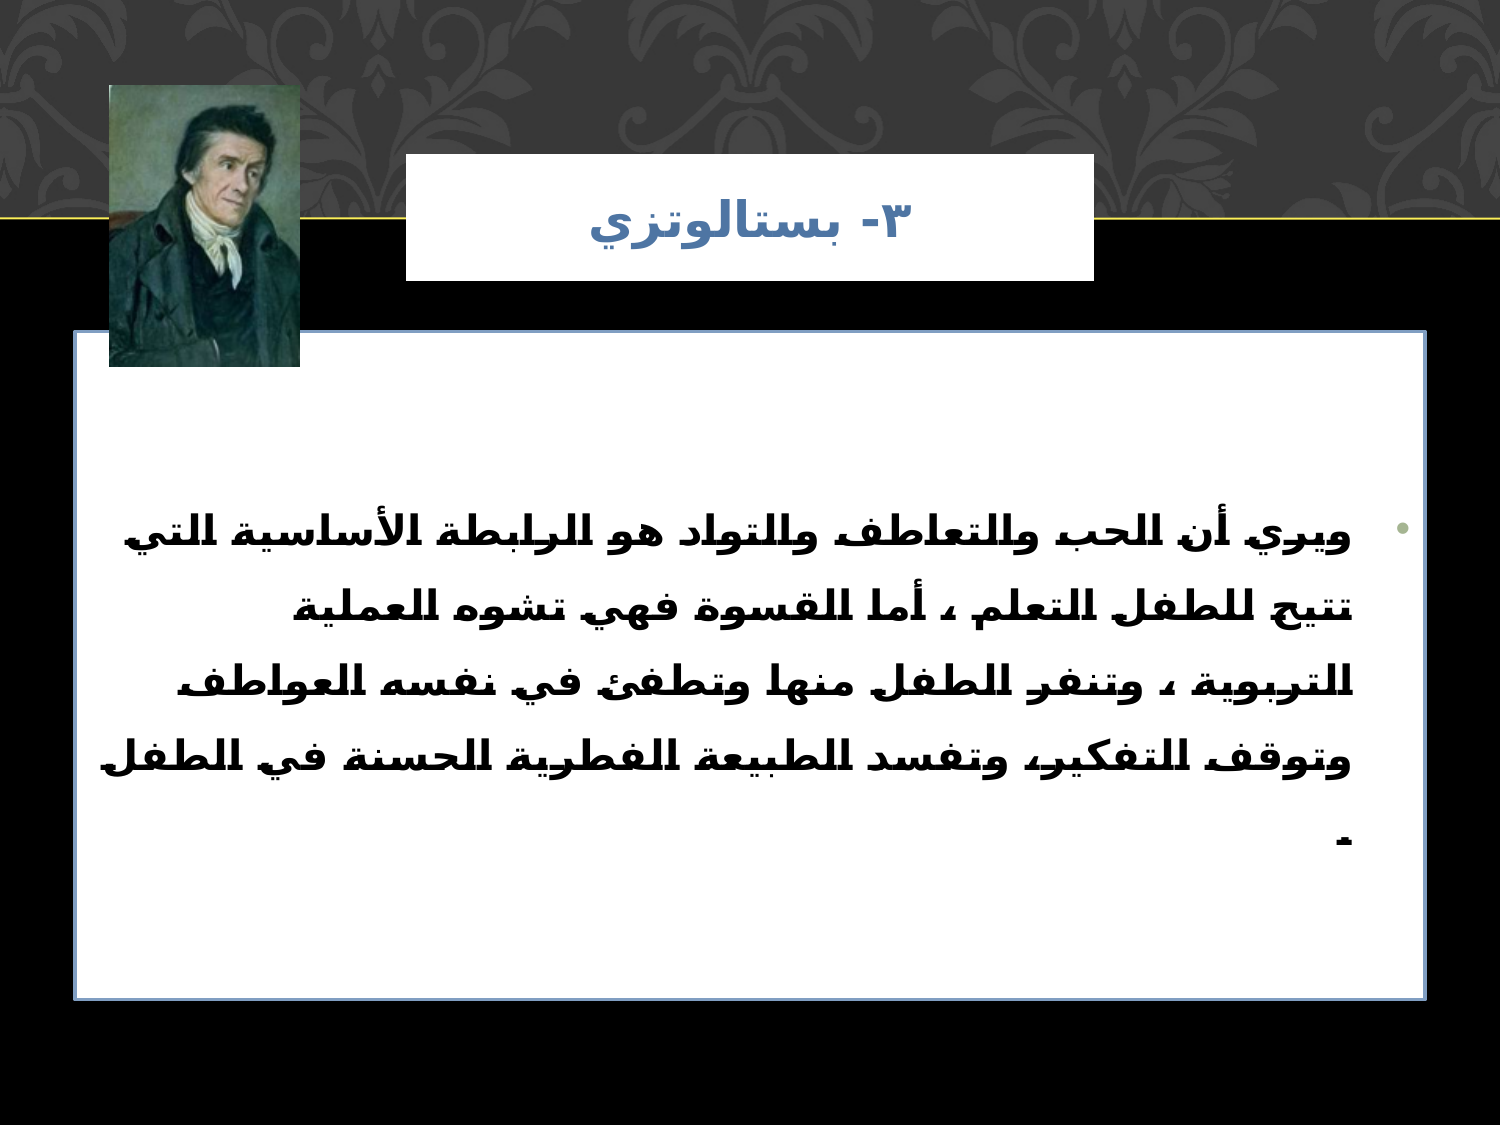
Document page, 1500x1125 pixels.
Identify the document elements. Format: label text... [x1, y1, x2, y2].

list ويري أن الحب والتعاطف والتواد هو الرابطة الأساسية التي تتيح للطفل التعلم ، أما القسوة فهي تشوه العملية التربوية ، وتنفر الطفل منها وتطفئ في نفسه العواطف وتوقف التفكير، وتفسد الطبيعة الفطرية الحسنة في الطفل . [73, 330, 1427, 1001]
title ٣- بستالوتزي [406, 154, 1094, 281]
picture [108, 84, 300, 367]
